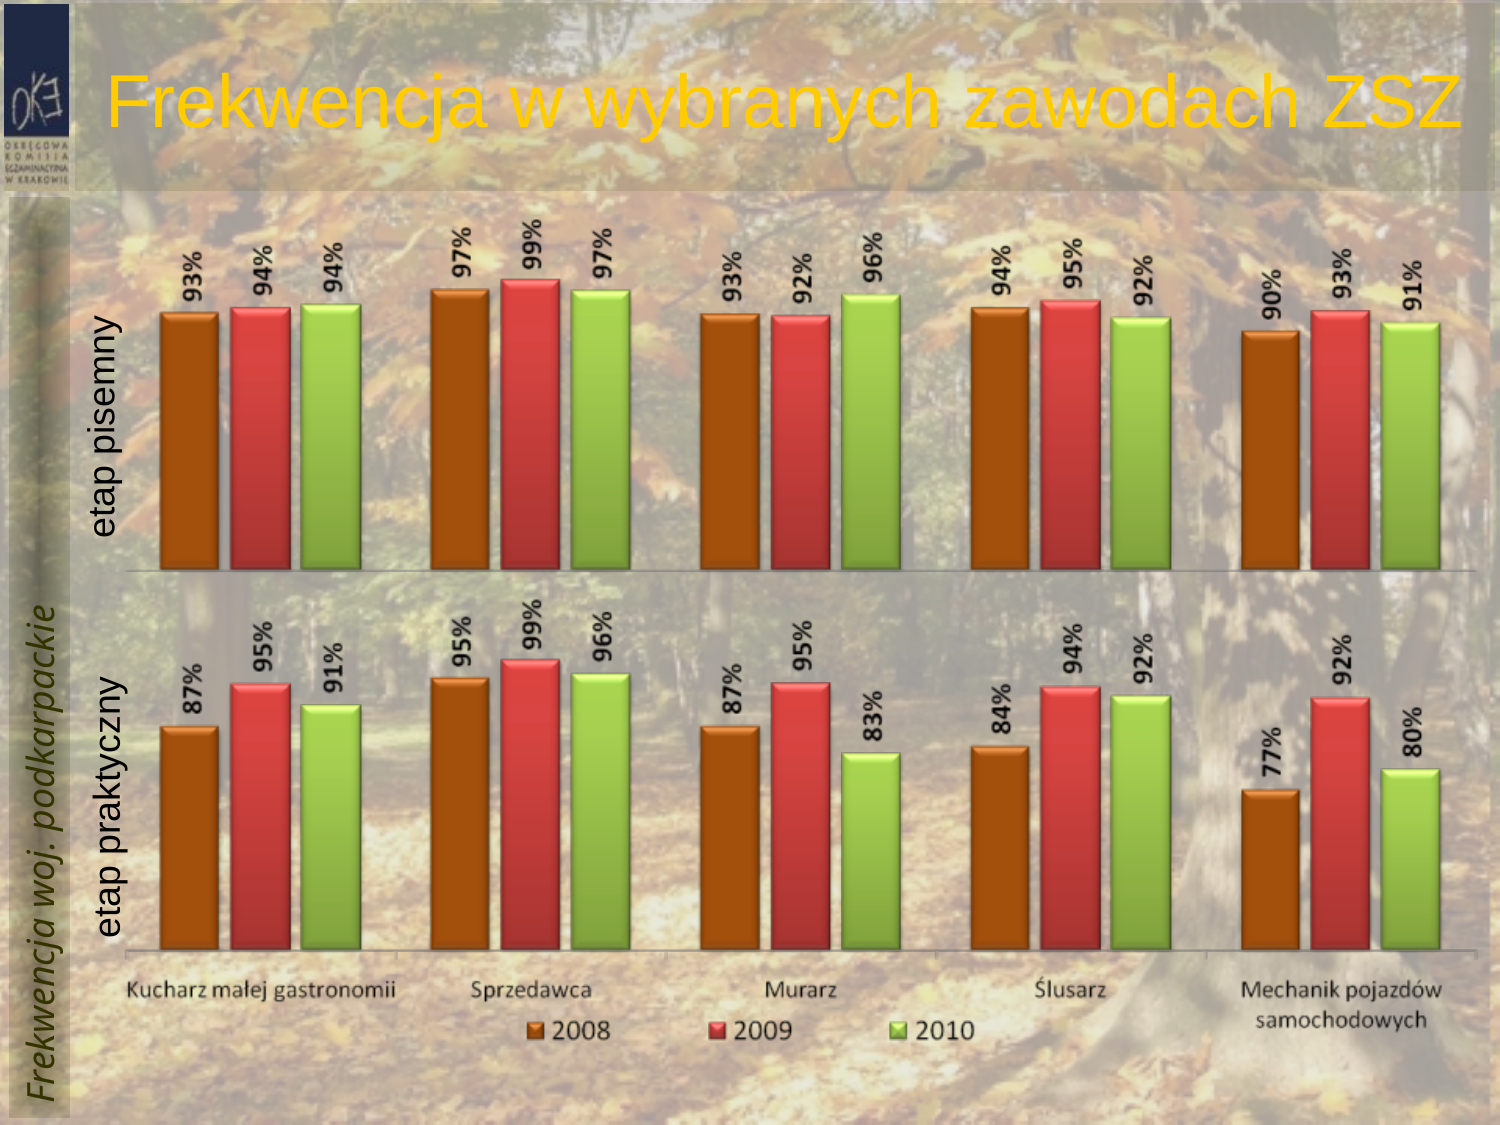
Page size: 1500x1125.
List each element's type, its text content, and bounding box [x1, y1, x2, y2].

picture [66, 212, 1492, 1069]
text_box Frekwencja woj. podkarpackie [9, 197, 70, 1118]
title Frekwencja w wybranych zawodach ZSZ [74, 3, 1495, 192]
